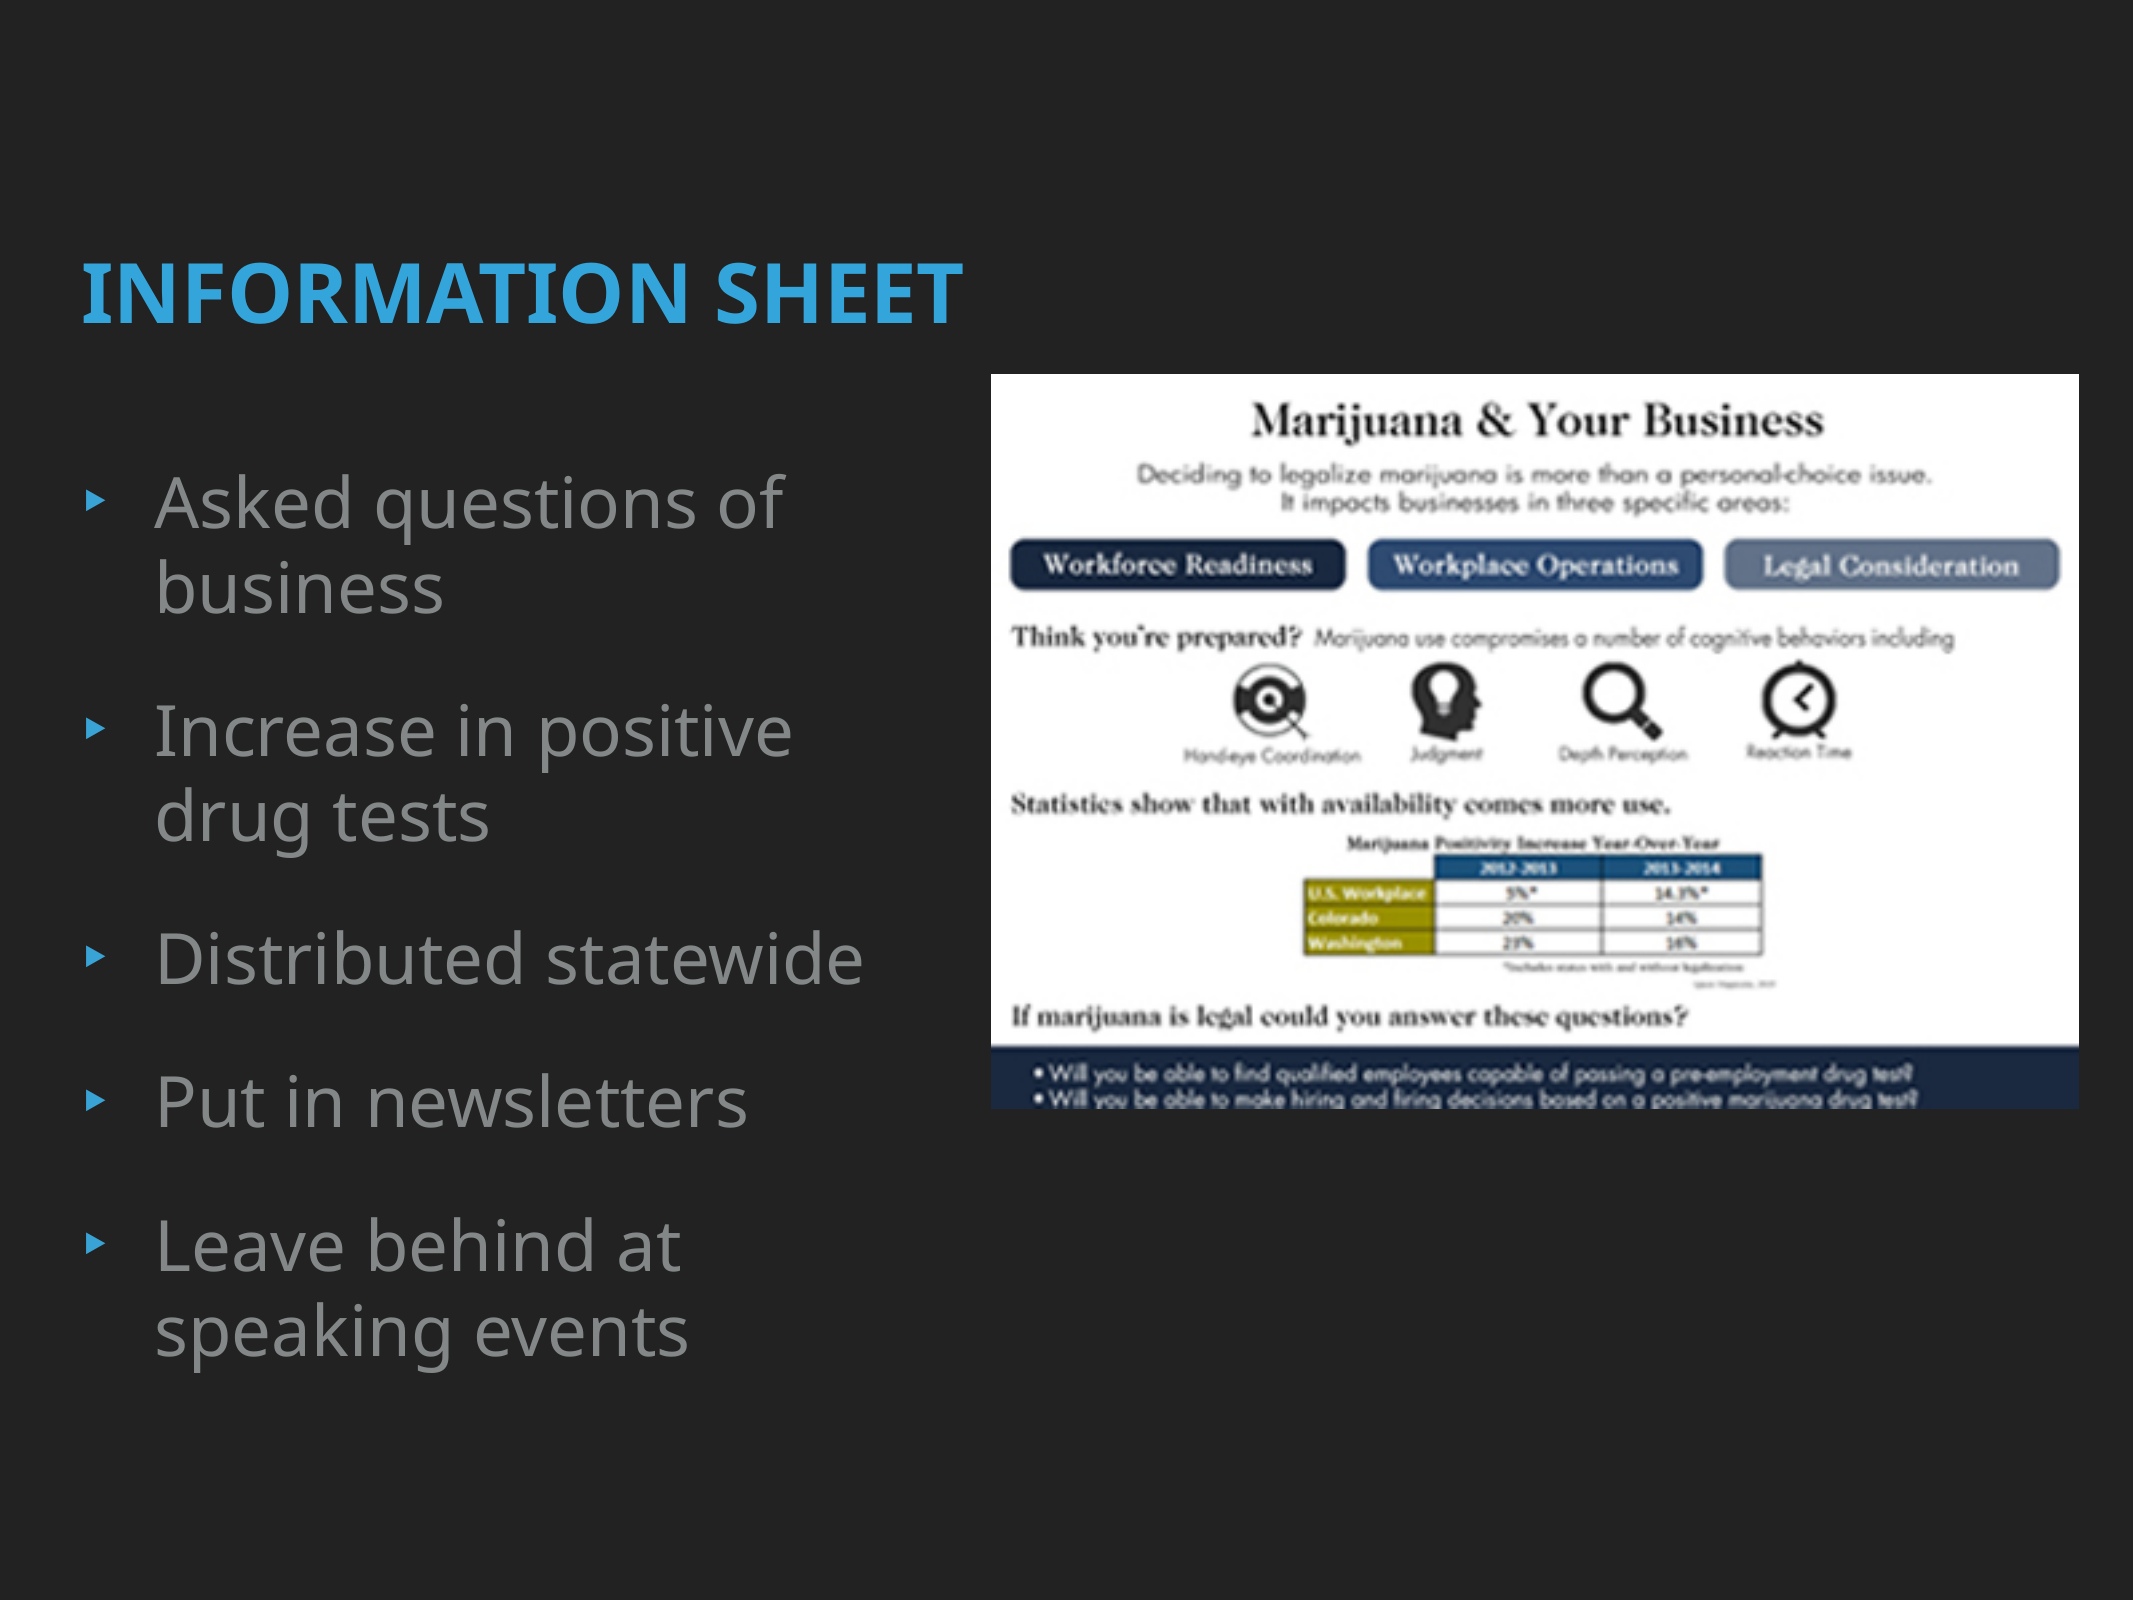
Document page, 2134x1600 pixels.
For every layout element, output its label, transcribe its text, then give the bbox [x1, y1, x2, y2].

text_box Information sheet [66, 252, 1100, 371]
text_box Asked questions of business Increase in positive drug tests Distributed statewide Put in newsletters Leave behind at speaking events [66, 450, 942, 1453]
picture [991, 374, 2079, 1110]
